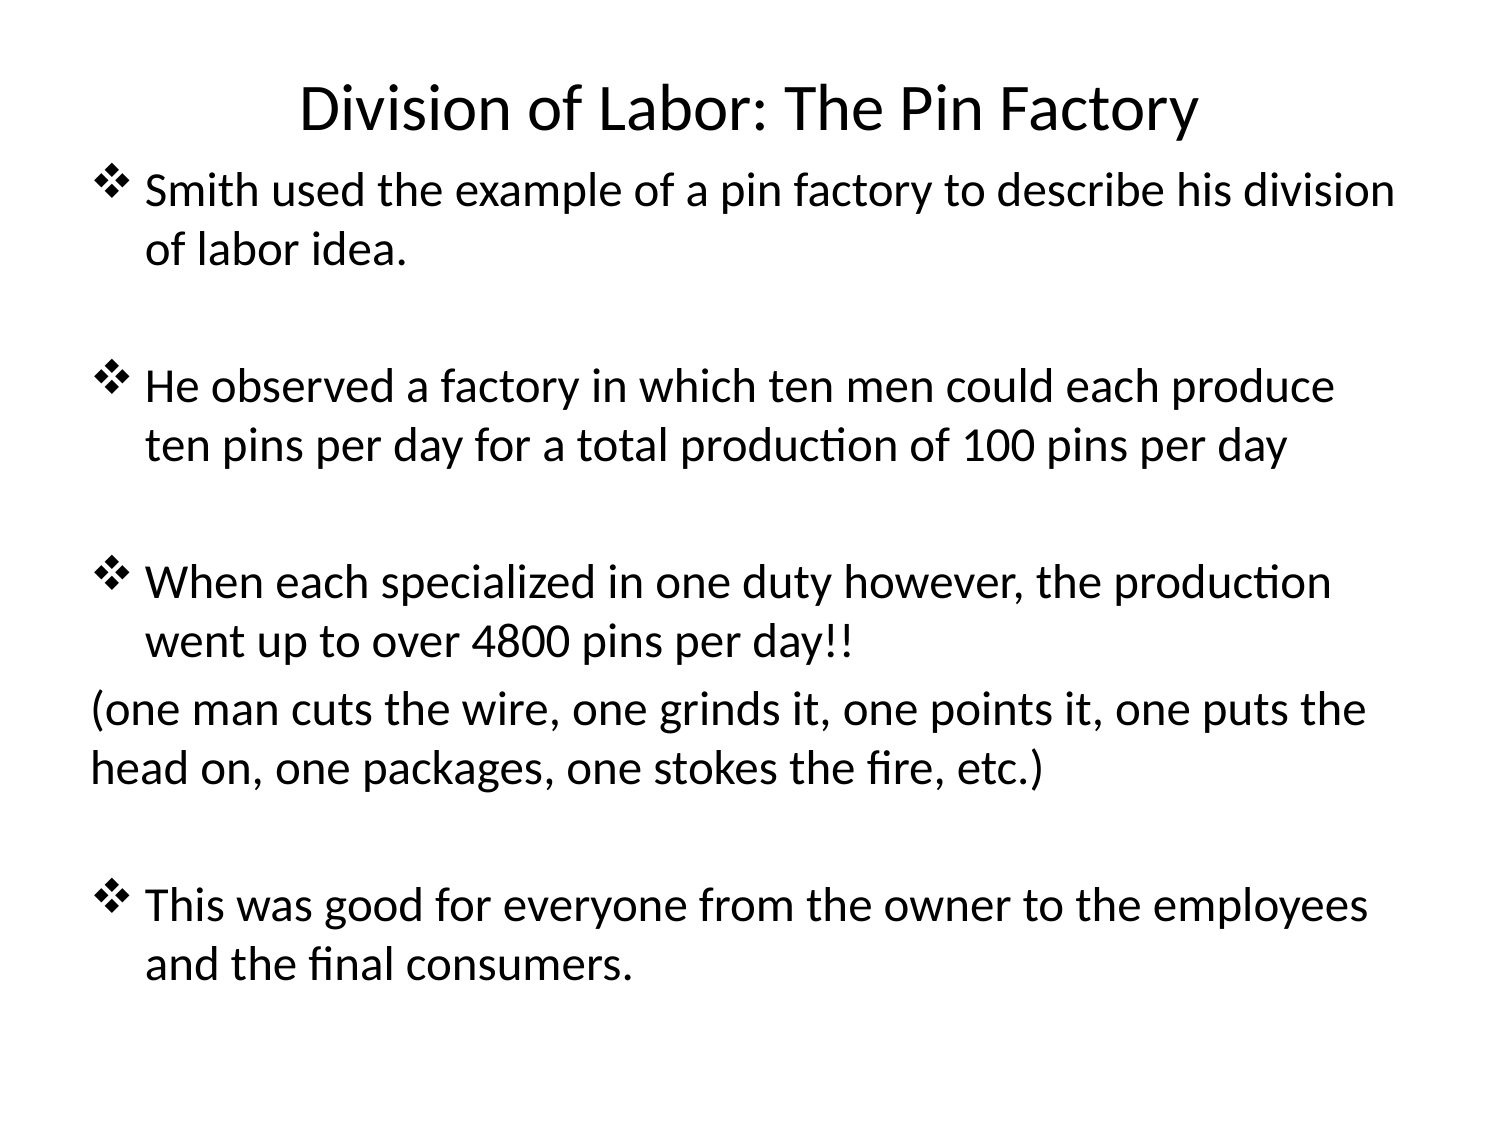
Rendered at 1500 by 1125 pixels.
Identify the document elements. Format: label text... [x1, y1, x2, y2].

list Smith used the example of a pin factory to describe his division of labor idea. He observed a factory in which ten men could each produce ten pins per day for a total production of 100 pins per day When each specialized in one duty however, the production went up to over 4800 pins per day!! (one man cuts the wire, one grinds it, one points it, one puts the head on, one packages, one stokes the fire, etc.) This was good for everyone from the owner to the employees and the final consumers. [75, 149, 1425, 1005]
title Division of Labor: The Pin Factory [75, 45, 1425, 149]
